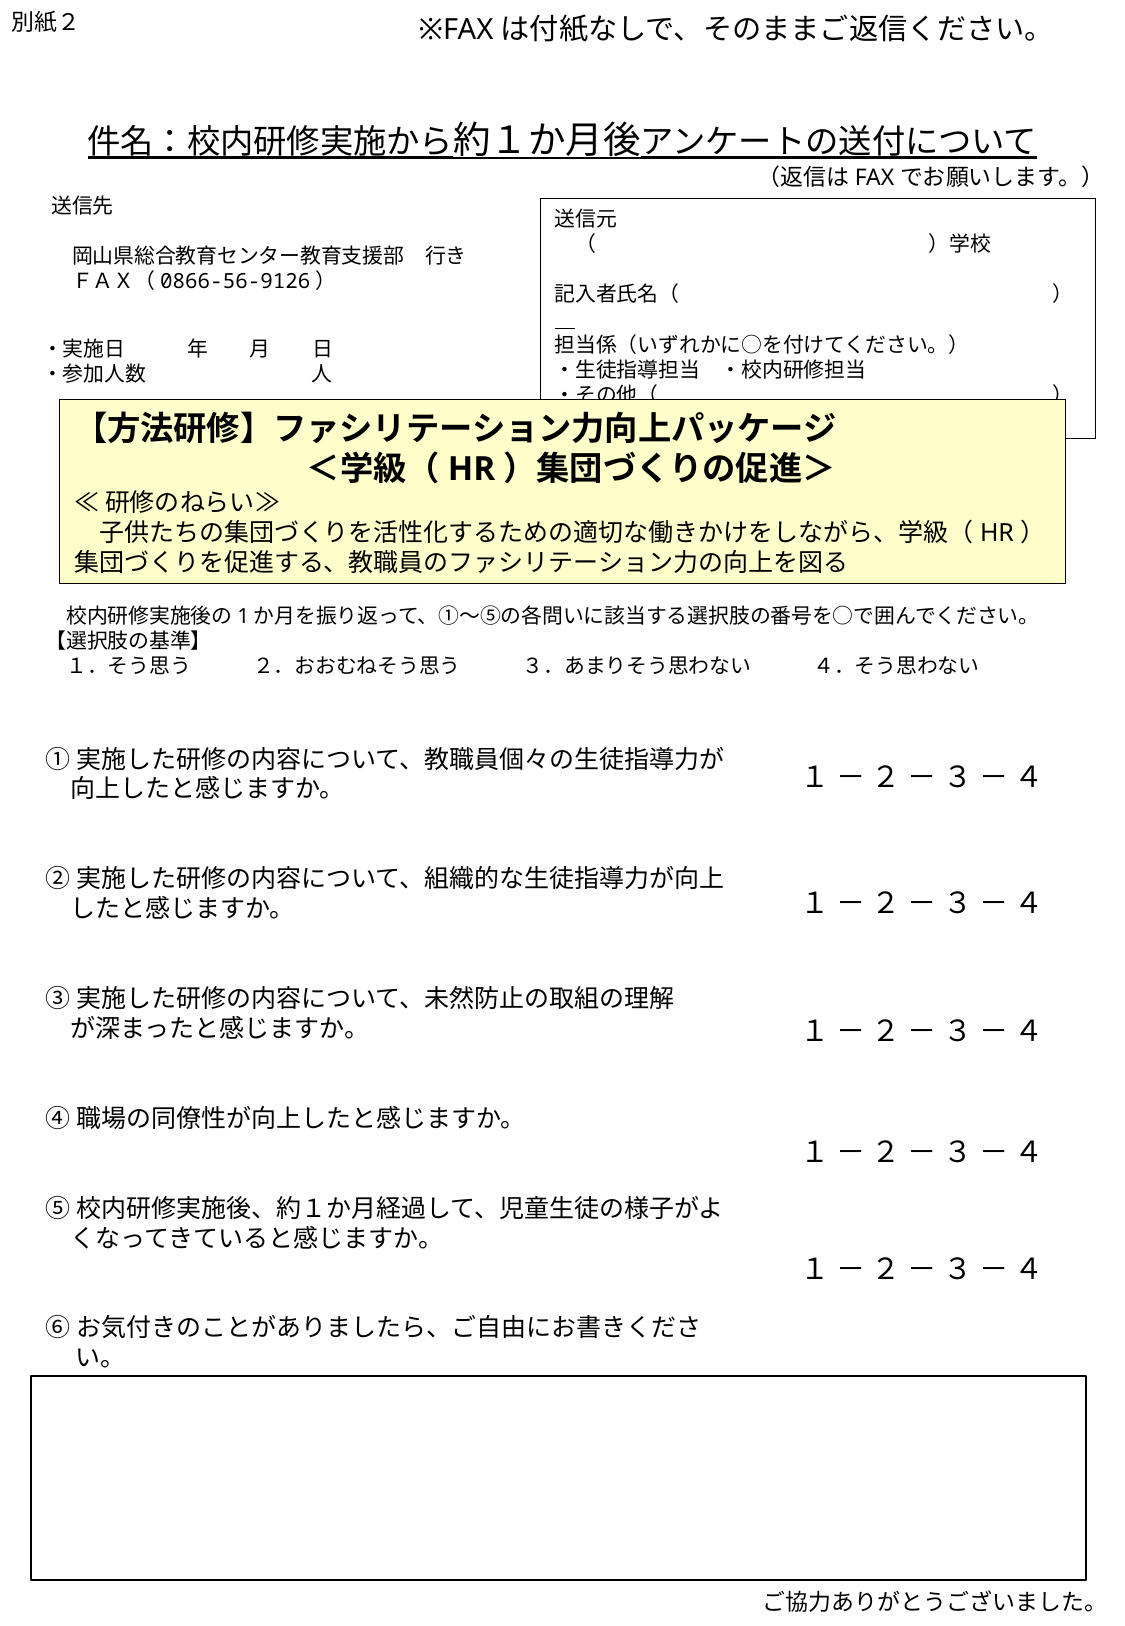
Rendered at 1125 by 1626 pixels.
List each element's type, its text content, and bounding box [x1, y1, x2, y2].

text_box ・実施日 年 月 日 ・参加人数 人 [25, 328, 373, 392]
text_box 別紙２ [0, 0, 96, 43]
text_box 校内研修実施後の1か月を振り返って、①～⑤の各問いに該当する選択肢の番号を○で囲んでください。 【選択肢の基準】 １．そう思う ２．おおむねそう思う ３．あまりそう思わない ４．そう思わない [30, 594, 1035, 685]
text_box １ － ２ － ３ － ４ [785, 1125, 1101, 1176]
text_box 送信元 （ ）学校 記入者氏名（ ） 担当係（いずれかに○を付けてください。） ・生徒指導担当 ・校内研修担当 ・その他（ ） [540, 198, 1096, 439]
text_box １ － ２ － ３ － ４ [785, 876, 1101, 927]
text_box （返信はFAXでお願いします。） [742, 155, 1120, 198]
text_box ご協力ありがとうございました。 [724, 1579, 1125, 1623]
text_box 【方法研修】ファシリテーション力向上パッケージ ＜学級（HR）集団づくりの促進＞ ≪研修のねらい≫ 子供たちの集団づくりを活性化するための適切な働きかけをしながら、学級（HR）集団づくりを促進する、教職員のファシリテーション力の向上を図る [59, 399, 1066, 584]
text_box [29, 1373, 1088, 1582]
text_box ①実施した研修の内容について、教職員個々の生徒指導力が 向上したと感じますか。 ②実施した研修の内容について、組織的な生徒指導力が向上 したと感じますか。 ③実施した研修の内容について、未然防止の取組の理解 が深まったと感じますか。 ④職場の同僚性が向上したと感じますか。 ⑤校内研修実施後、約１か月経過して、児童生徒の様子がよ くなってきていると感じますか。 ⑥お気付きのことがありましたら、ご自由にお書きください。 [30, 735, 740, 1373]
text_box １ － ２ － ３ － ４ [785, 1242, 1101, 1293]
text_box １ － ２ － ３ － ４ [785, 751, 1101, 801]
text_box 件名：校内研修実施から約１か月後アンケートの送付について [10, 108, 1115, 169]
text_box １ － ２ － ３ － ４ [785, 1004, 1101, 1055]
text_box ※FAXは付紙なしで、そのままご返信ください。 [403, 2, 1069, 53]
text_box 送信先 岡山県総合教育センター教育支援部 行き ＦＡＸ（0866-56-9126） [36, 185, 559, 326]
